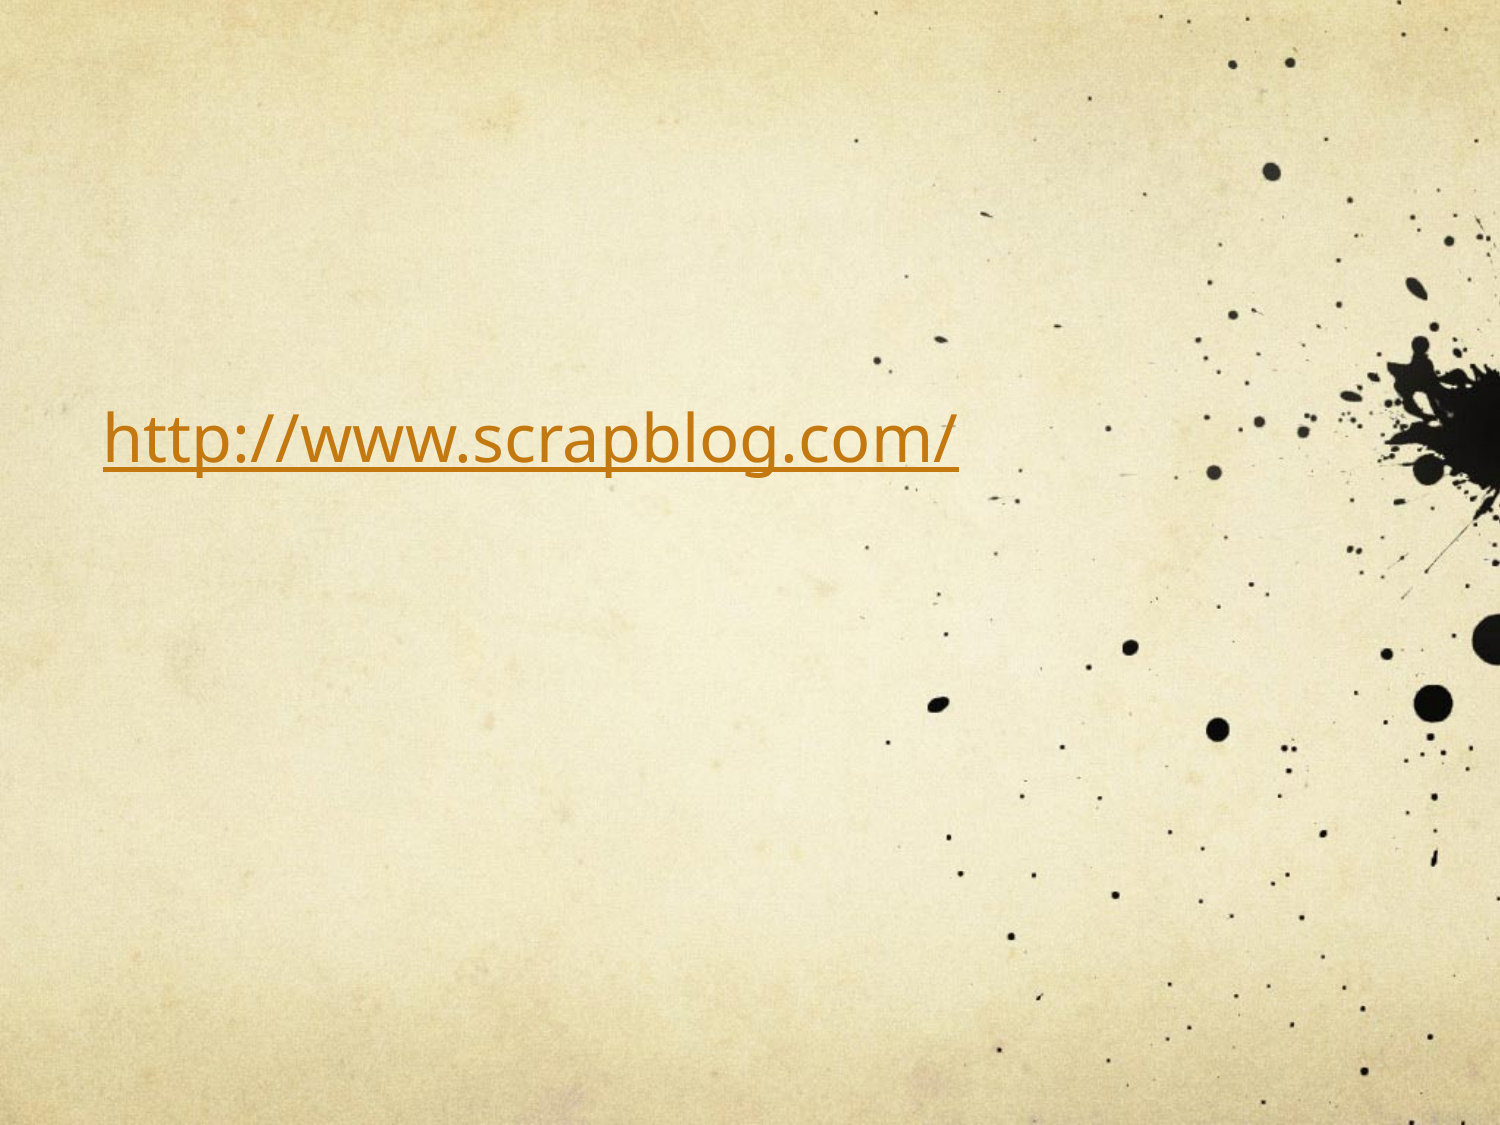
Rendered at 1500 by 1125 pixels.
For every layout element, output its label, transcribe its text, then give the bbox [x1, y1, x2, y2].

picture [0, 0, 1500, 1125]
list http://www.scrapblog.com/ [87, 74, 1363, 801]
